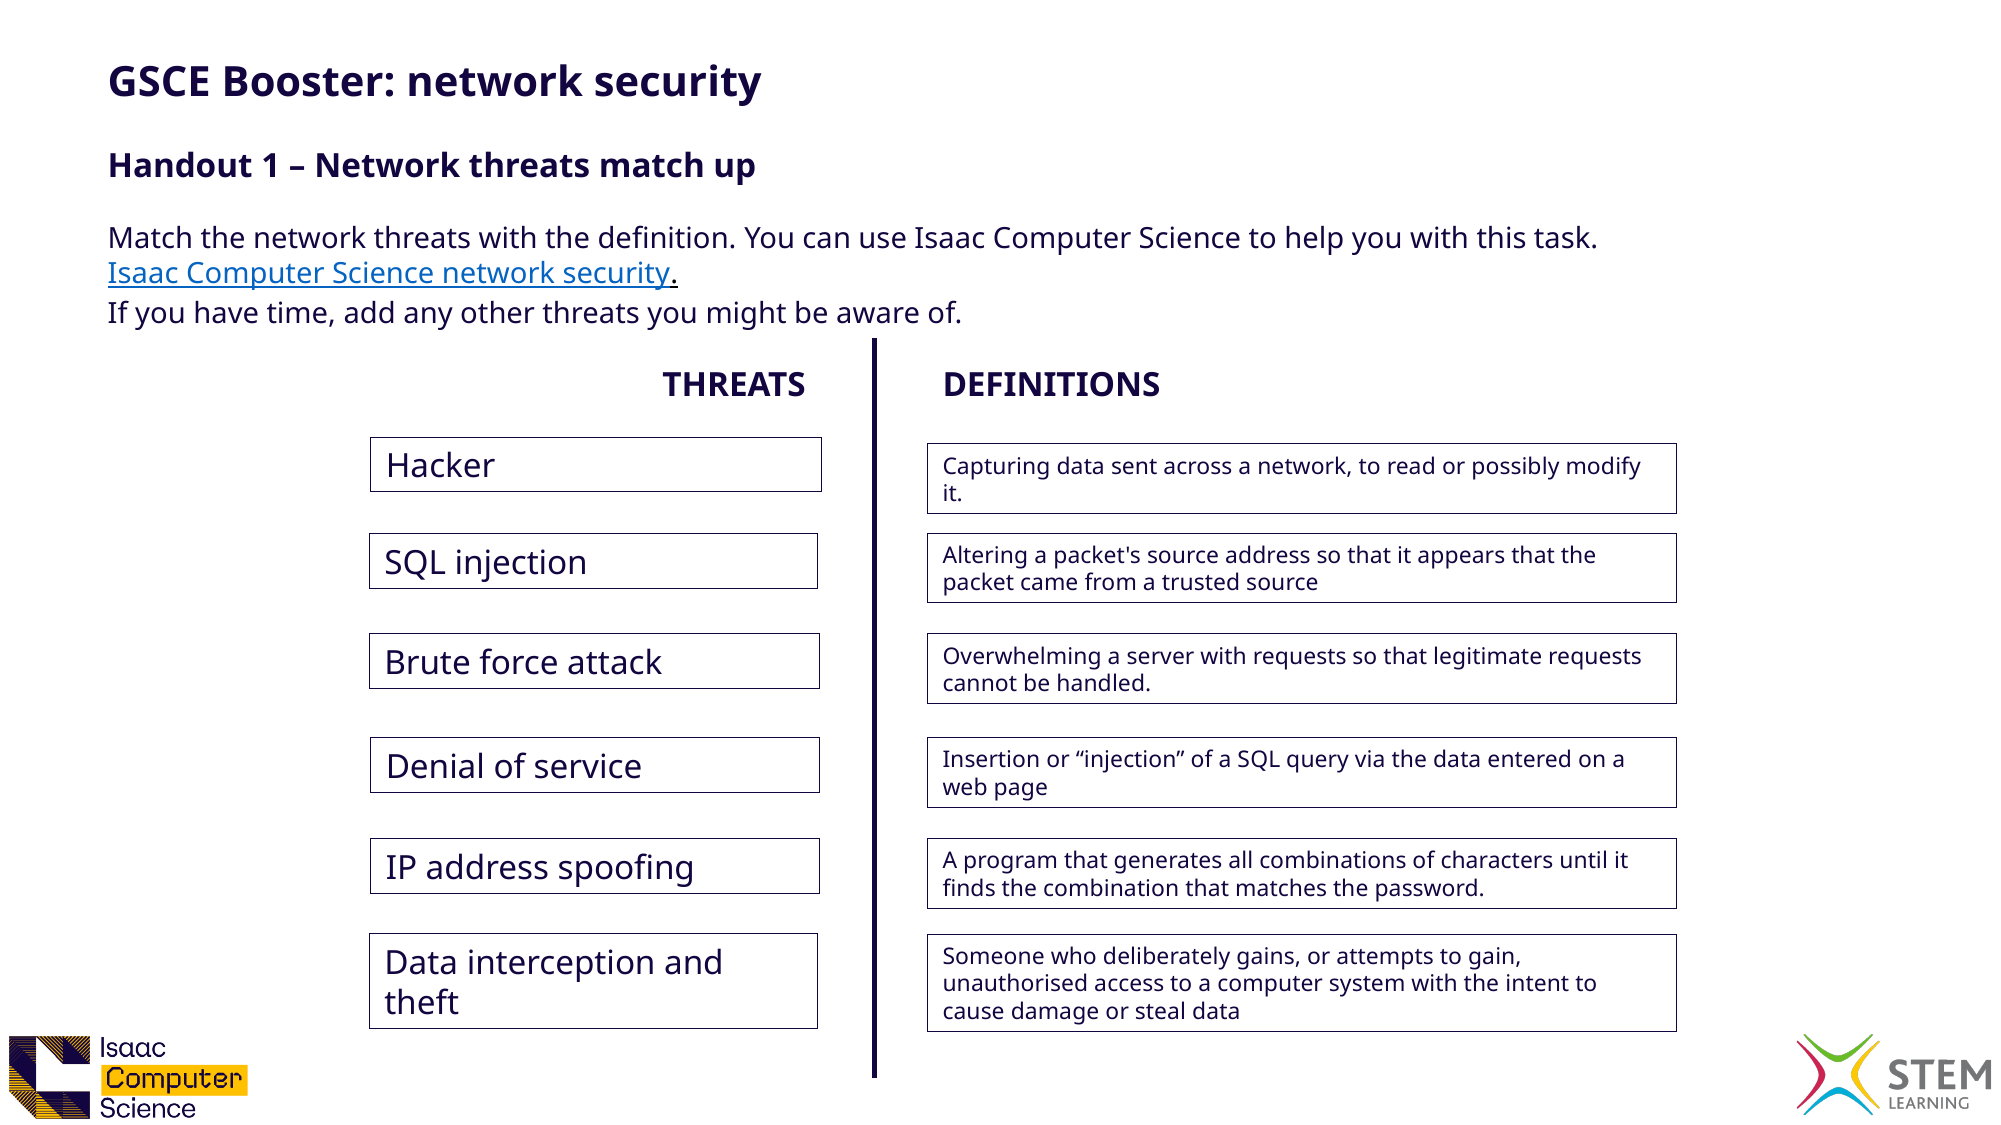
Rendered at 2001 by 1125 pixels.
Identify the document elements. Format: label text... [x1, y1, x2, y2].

text_box Data interception and theft [369, 933, 818, 1029]
text_box Altering a packet's source address so that it appears that the packet came from a trusted source [927, 533, 1677, 603]
text_box Hacker [370, 437, 822, 492]
text_box SQL injection [369, 533, 818, 589]
text_box Someone who deliberately gains, or attempts to gain, unauthorised access to a computer system with the intent to cause damage or steal data [927, 934, 1677, 1032]
text_box Insertion or “injection” of a SQL query via the data entered on a web page [927, 737, 1677, 808]
text_box Capturing data sent across a network, to read or possibly modify it. [927, 443, 1677, 514]
text_box Brute force attack [369, 633, 820, 689]
picture [1786, 1024, 2000, 1125]
text_box Denial of service [370, 737, 820, 793]
text_box IP address spoofing [370, 838, 820, 894]
text_box GSCE Booster: network security Handout 1 – Network threats match up Match the network threats with the definition. You can use Isaac Computer Science to help you with this task. Isaac Computer Science network security. If you have time, add any other threats you might be aware of. [92, 47, 1922, 382]
text_box A program that generates all combinations of characters until it finds the combination that matches the password. [927, 838, 1677, 909]
text_box Overwhelming a server with requests so that legitimate requests cannot be handled. [927, 633, 1677, 704]
text_box THREATS [370, 355, 821, 411]
text_box DEFINITIONS [927, 355, 1378, 411]
picture [9, 1036, 248, 1119]
